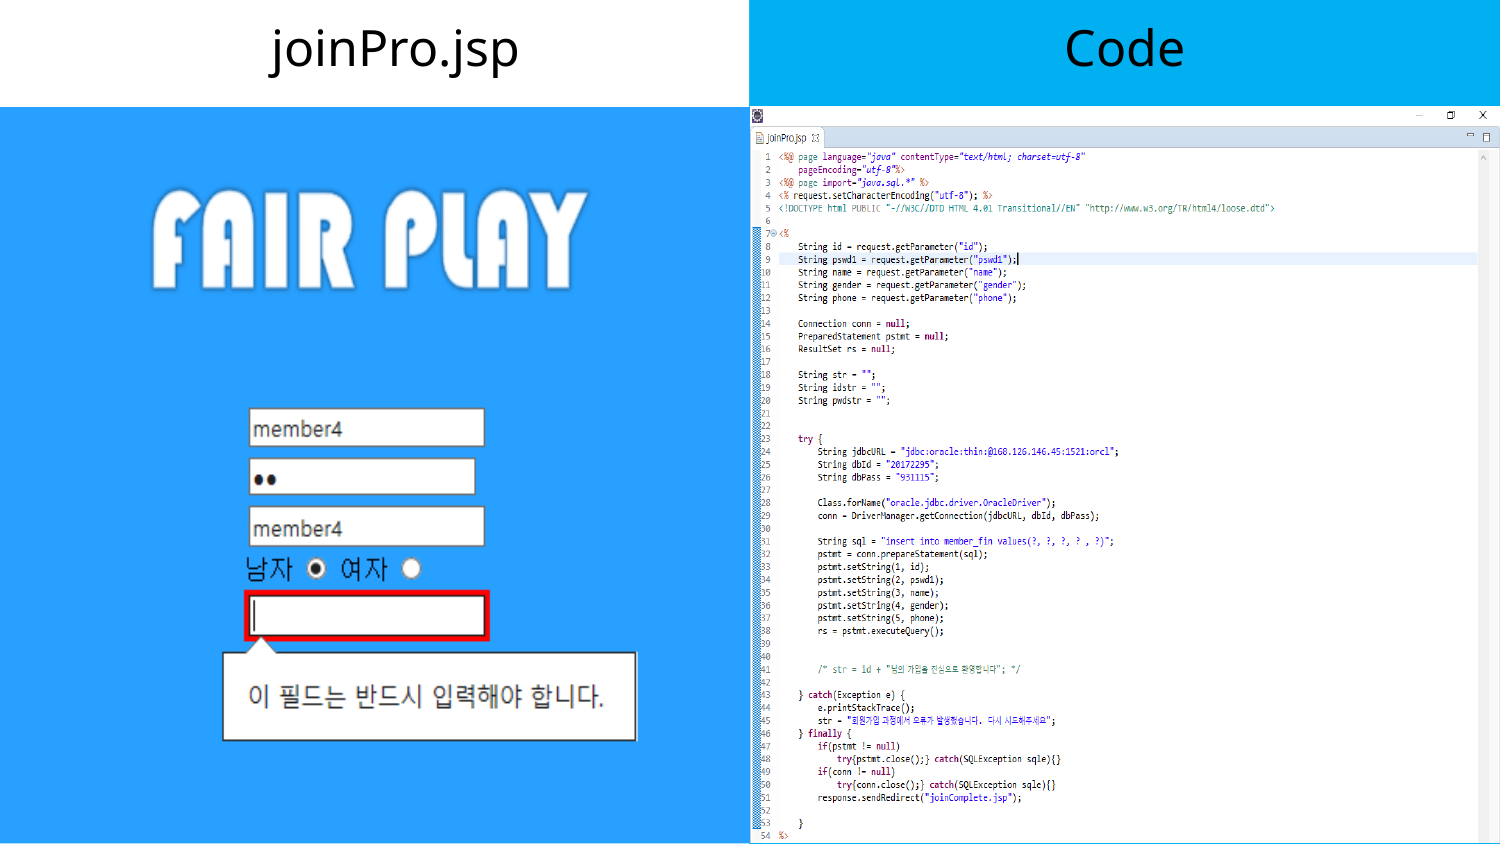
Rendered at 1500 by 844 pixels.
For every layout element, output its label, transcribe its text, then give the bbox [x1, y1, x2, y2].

list joinPro.jsp [249, 15, 542, 77]
picture [0, 107, 1500, 844]
text_box Code [990, 16, 1260, 78]
